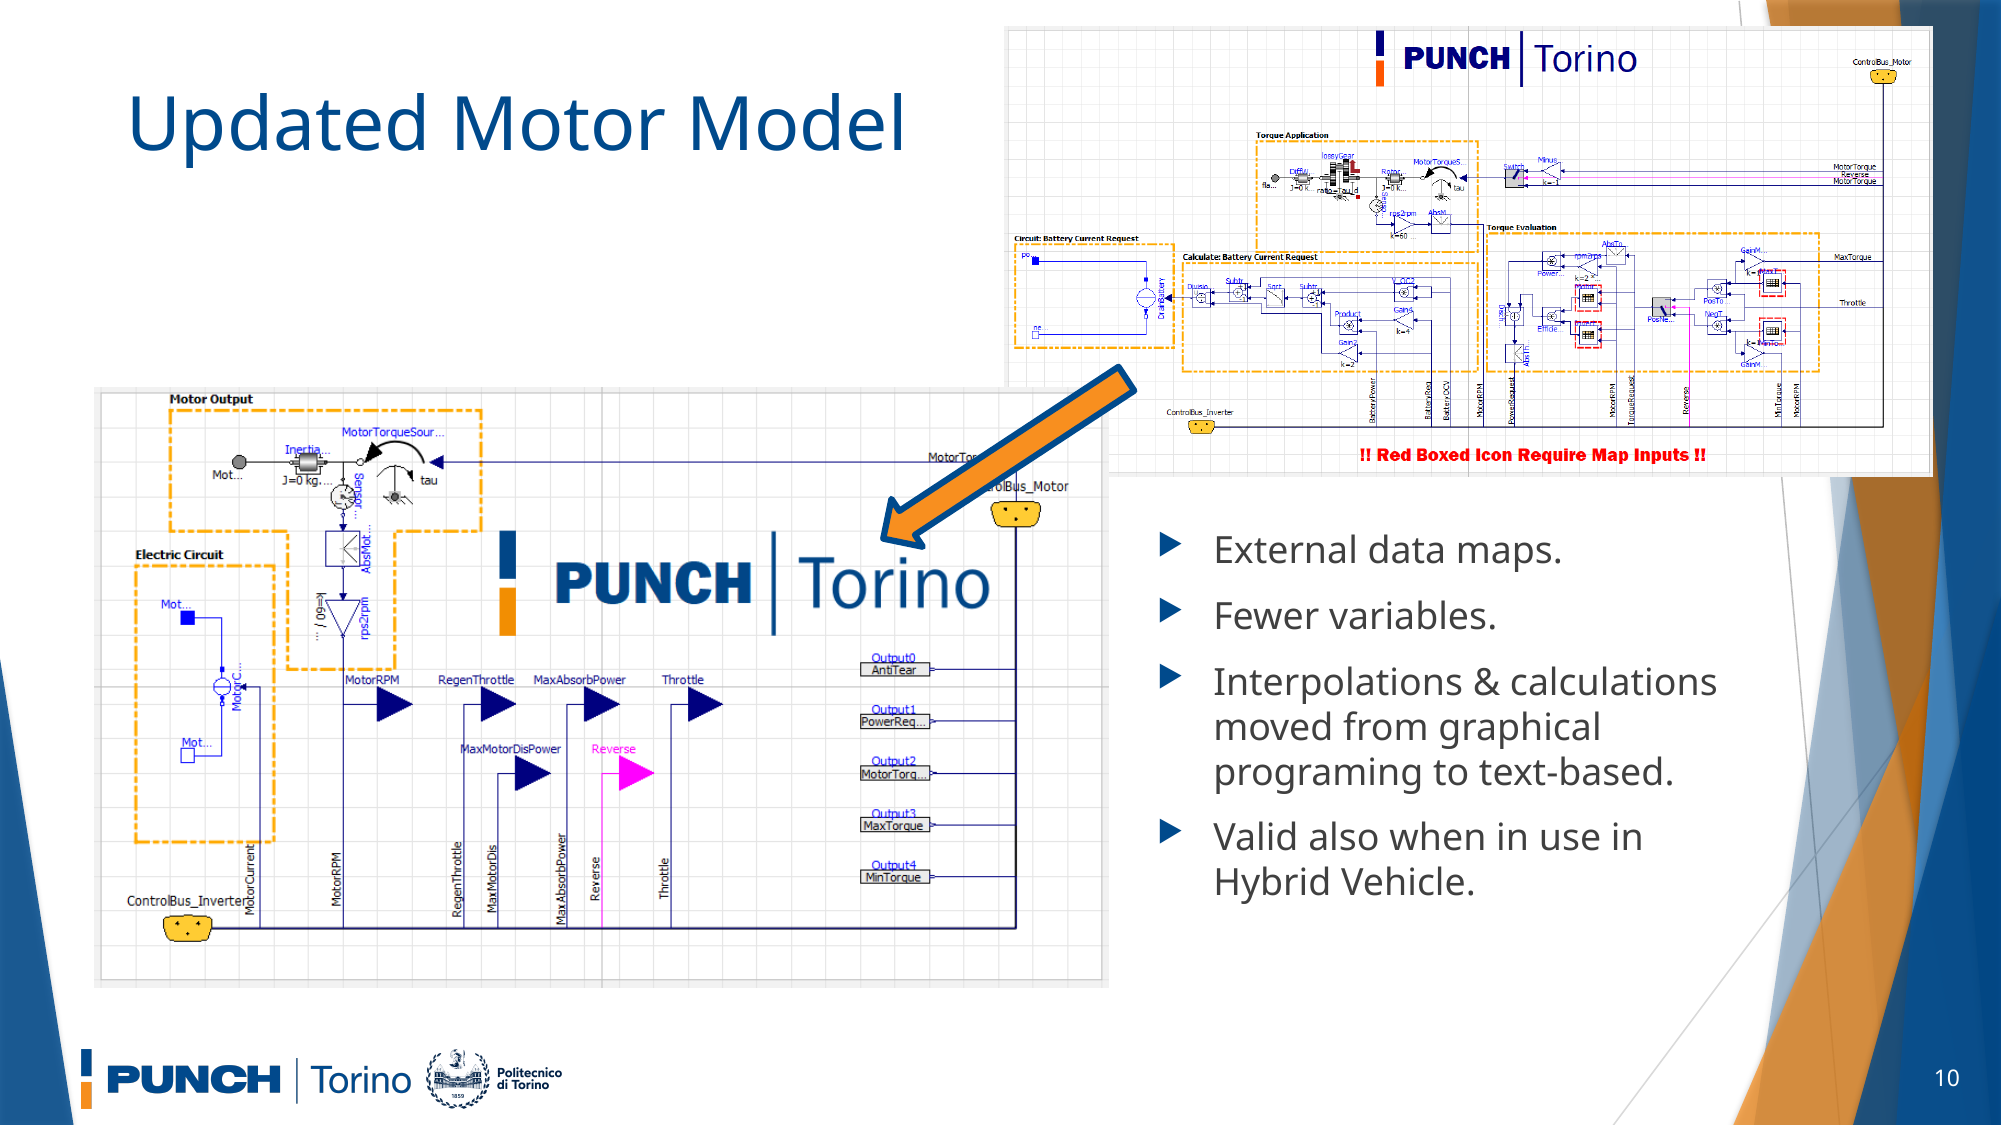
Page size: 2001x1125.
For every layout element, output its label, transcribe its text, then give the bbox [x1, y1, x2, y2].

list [1004, 25, 1933, 477]
slide_number 10 [1863, 1048, 1976, 1109]
title Updated Motor Model [111, 68, 999, 177]
picture [426, 1049, 562, 1109]
picture [93, 387, 1109, 989]
picture [81, 1049, 411, 1109]
text_box External data maps. Fewer variables. Interpolations & calculations moved from graphical programing to text-based. Valid also when in use in Hybrid Vehicle. [1142, 518, 1767, 969]
